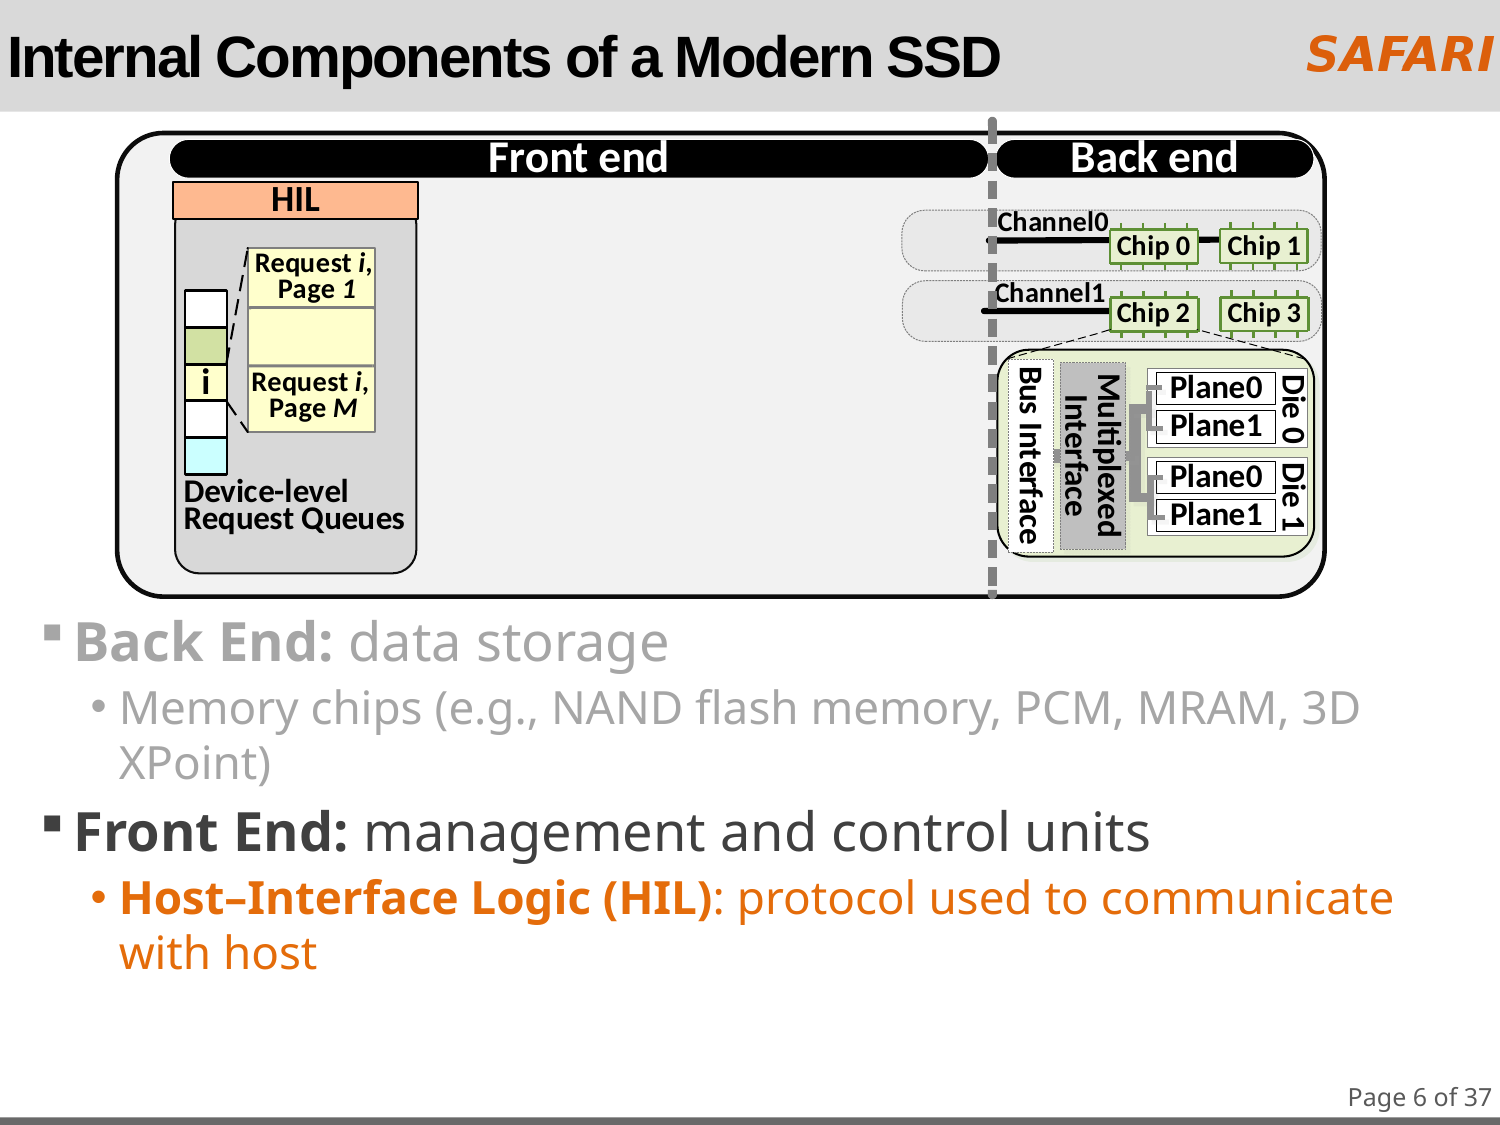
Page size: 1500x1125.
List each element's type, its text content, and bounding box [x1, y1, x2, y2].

slide_number Page 6 of 37 [1275, 1079, 1500, 1118]
title Internal Components of a Modern SSD [0, 22, 1300, 94]
list Back End: data storage Memory chips (e.g., NAND flash memory, PCM, MRAM, 3D XPoint) Front End: management and control units Host–Interface Logic (HIL): protocol used to communicate with host [24, 599, 1475, 1073]
picture [1305, 26, 1500, 83]
picture [112, 114, 1328, 601]
